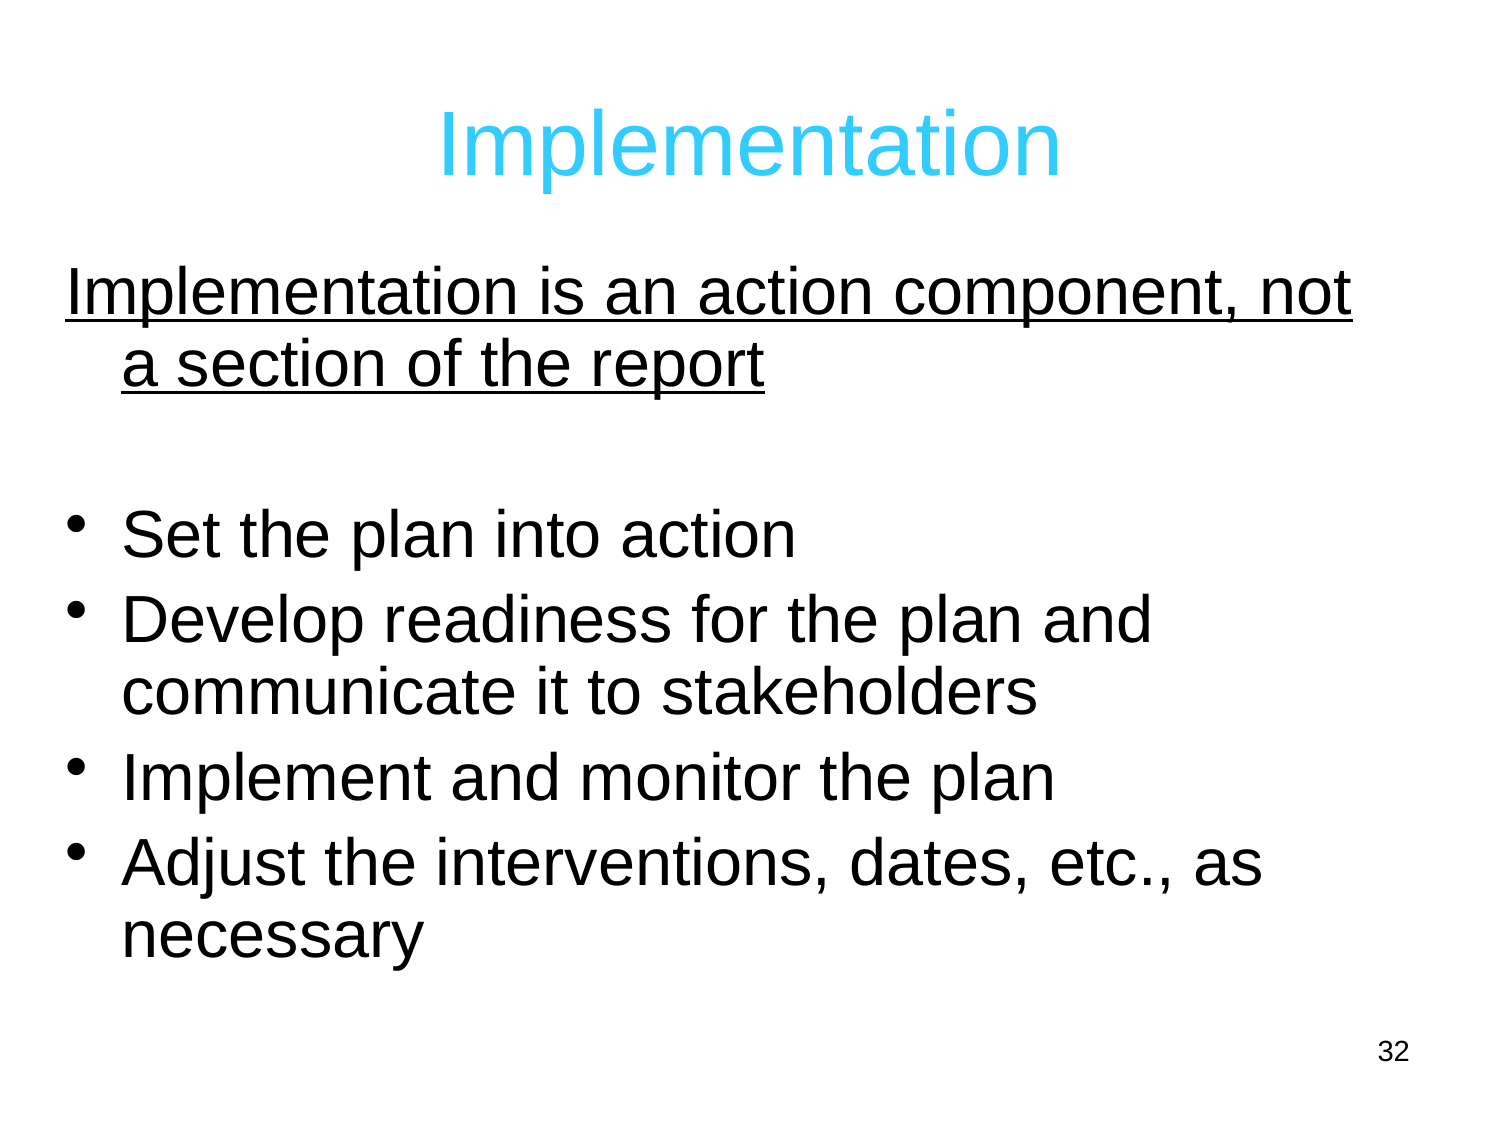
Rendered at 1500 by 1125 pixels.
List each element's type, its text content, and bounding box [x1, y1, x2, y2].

title Implementation [74, 44, 1426, 233]
slide_number 32 [1074, 1024, 1426, 1103]
list Implementation is an action component, not a section of the report Set the plan into action Develop readiness for the plan and communicate it to stakeholders Implement and monitor the plan Adjust the interventions, dates, etc., as necessary [49, 249, 1401, 993]
